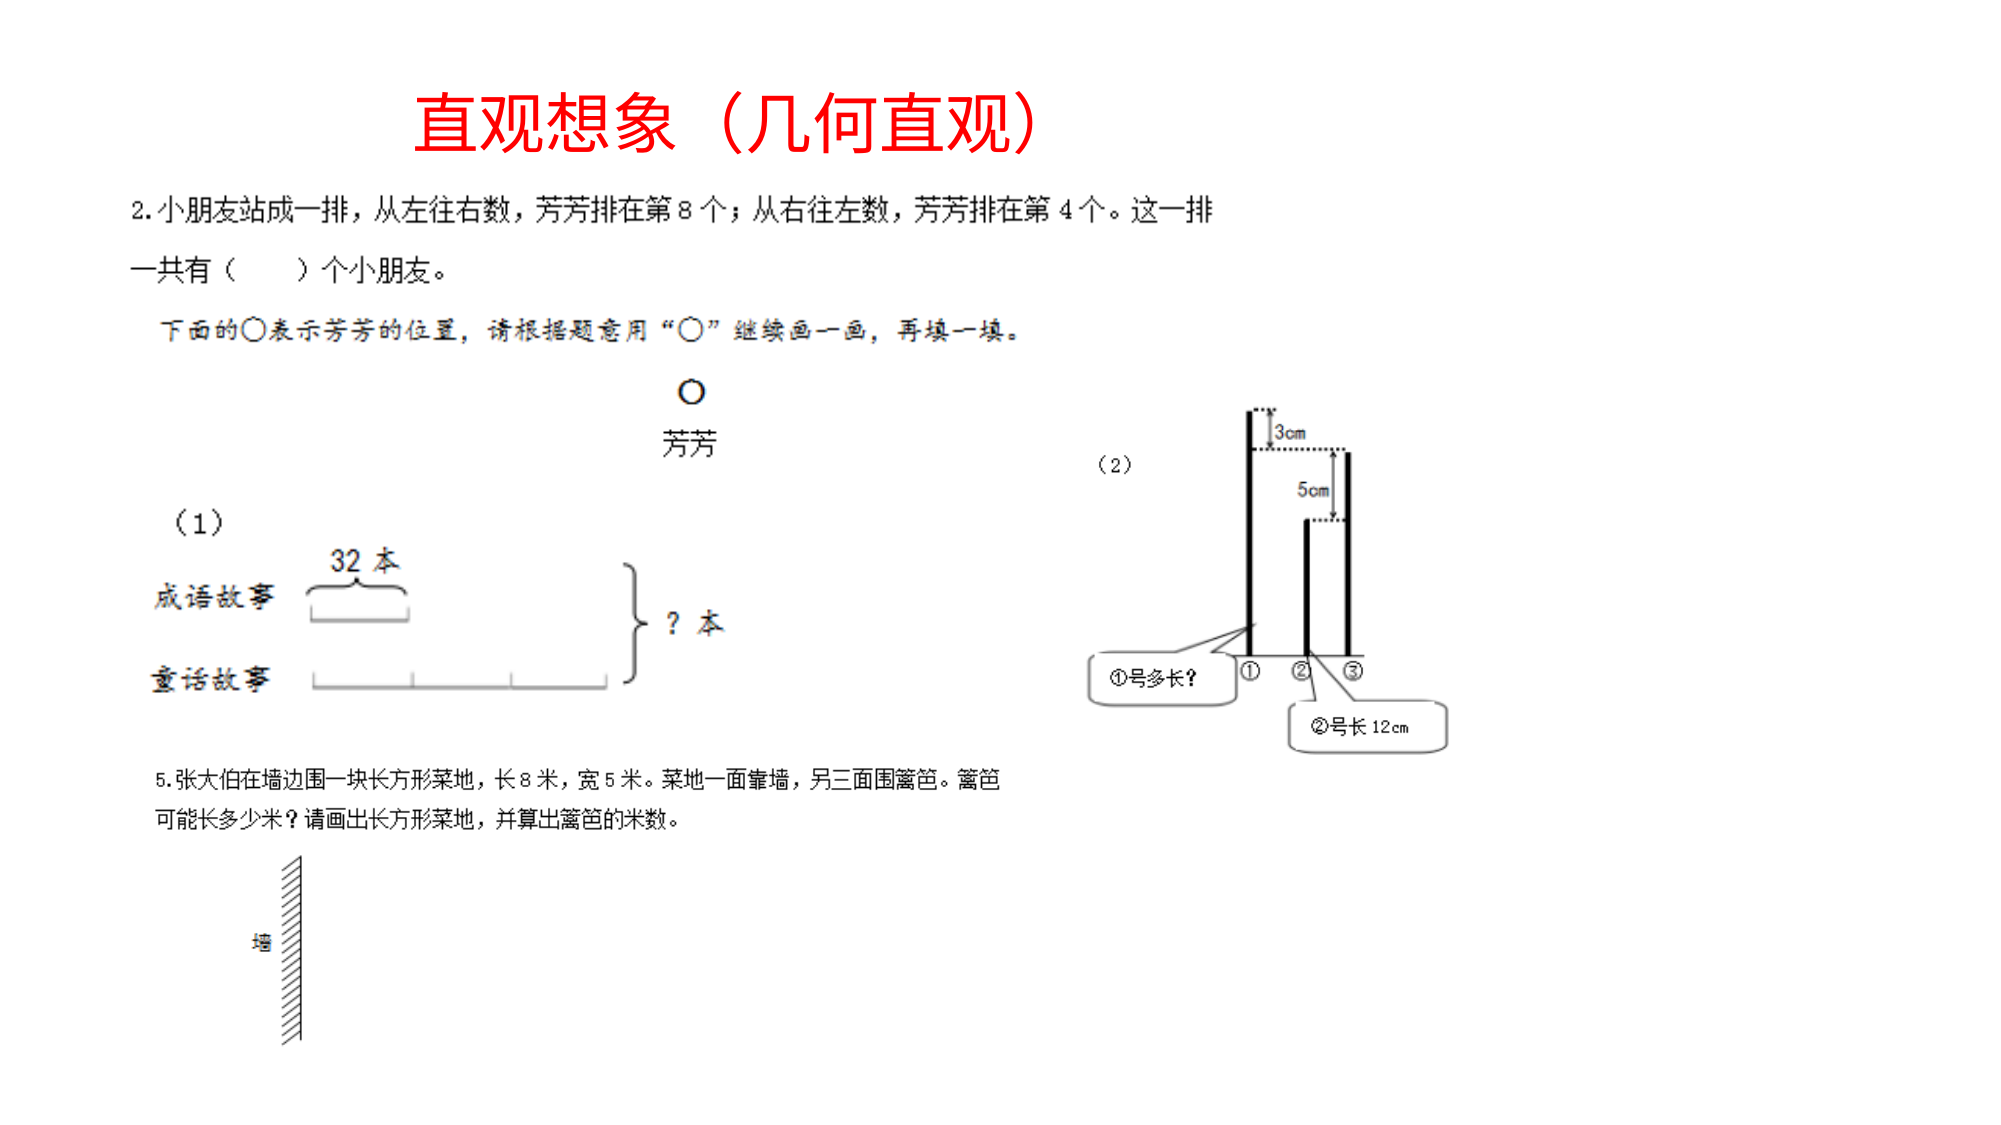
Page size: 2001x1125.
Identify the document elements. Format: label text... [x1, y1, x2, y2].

picture [148, 758, 1045, 1074]
picture [102, 190, 1480, 783]
picture [102, 494, 746, 722]
title 直观想象（几何直观） [396, 37, 1524, 216]
